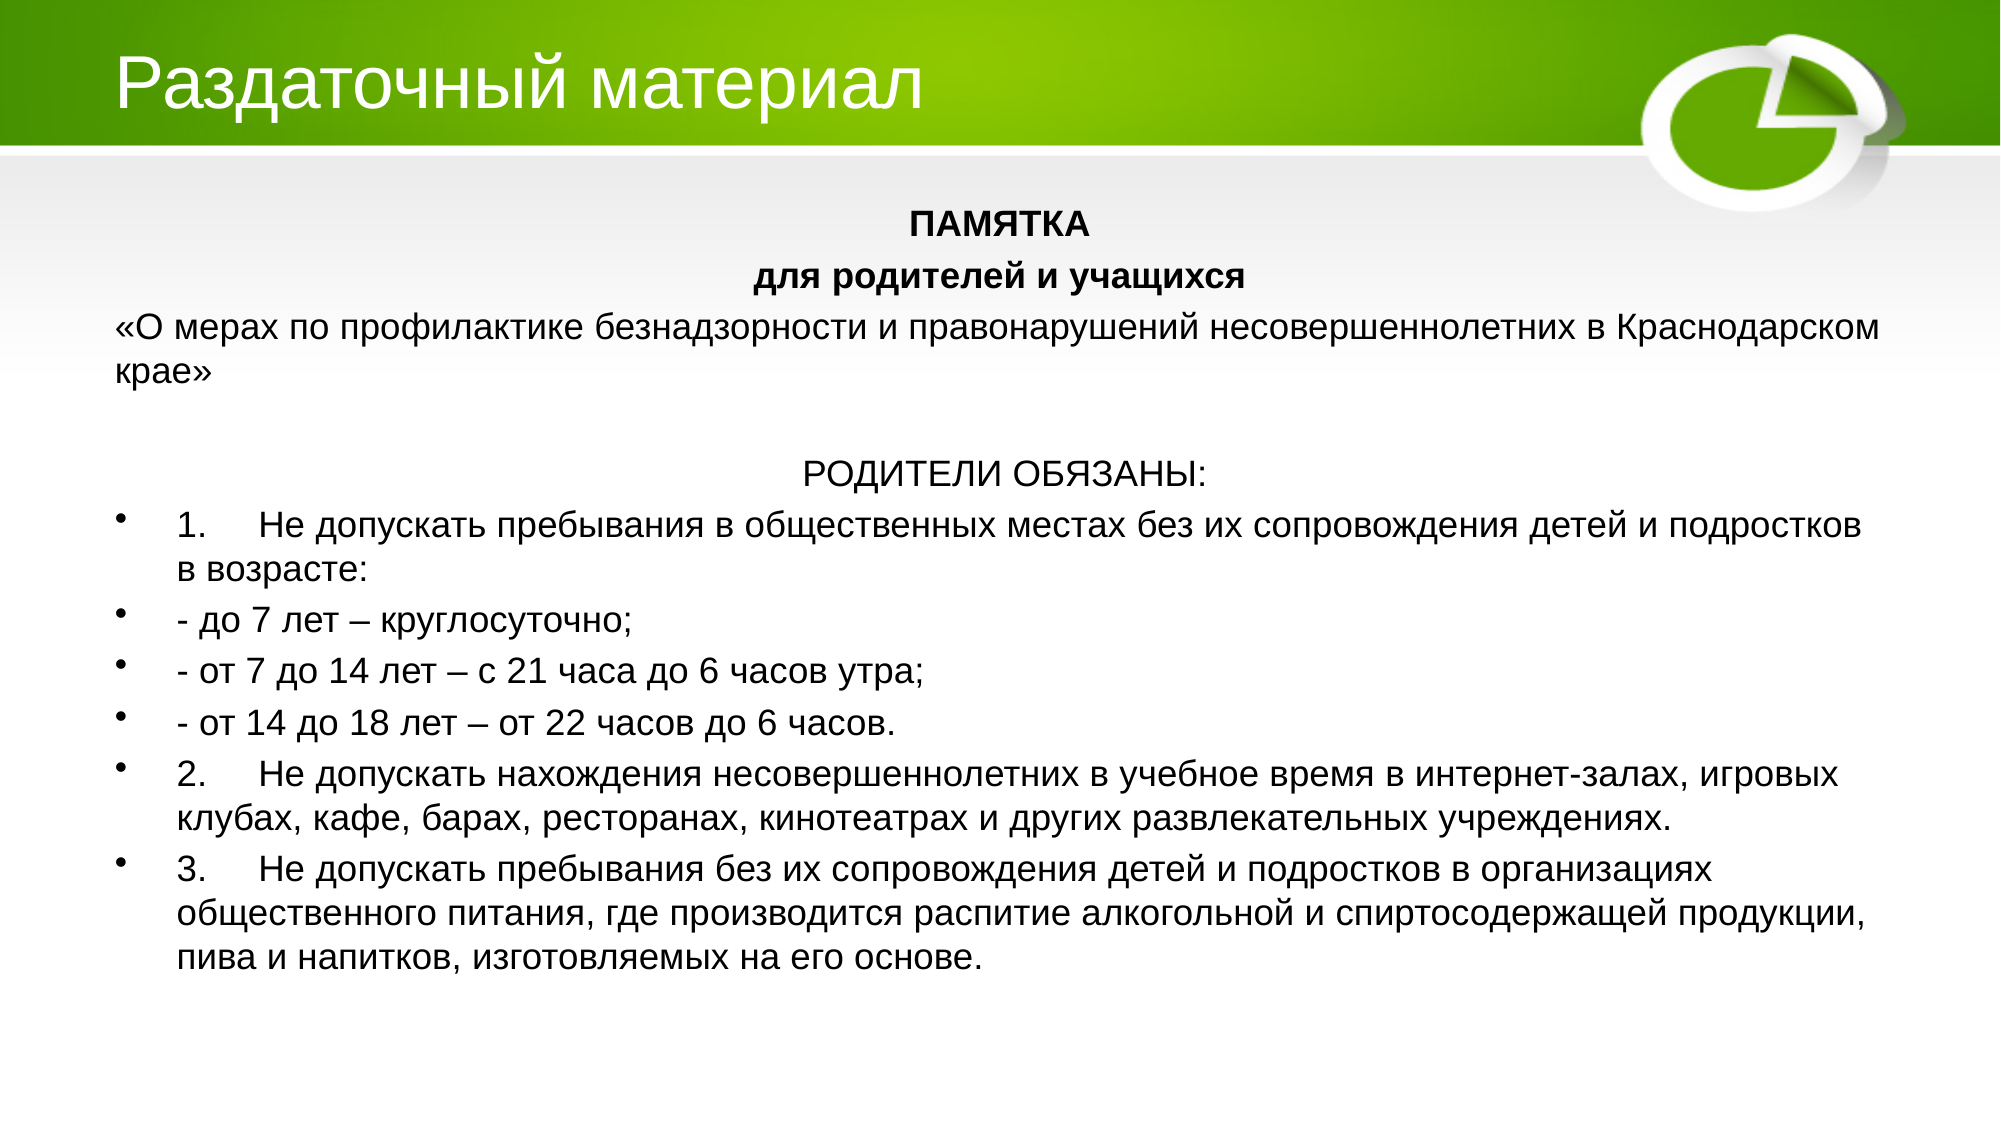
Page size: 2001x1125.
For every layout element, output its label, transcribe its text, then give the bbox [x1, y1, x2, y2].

picture [0, 0, 2001, 1125]
title Раздаточный материал [99, 30, 1901, 127]
list ПАМЯТКА для родителей и учащихся «О мерах по профилактике безнадзорности и правонарушений несовершеннолетних в Краснодарском крае» РОДИТЕЛИ ОБЯЗАНЫ: 1. Не допускать пребывания в общественных местах без их сопровождения детей и подростков в возрасте: - до 7 лет – круглосуточно; - от 7 до 14 лет – с 21 часа до 6 часов утра; - от 14 до 18 лет – от 22 часов до 6 часов. 2. Не допускать нахождения несовершеннолетних в учебное время в интернет-залах, игровых клубах, кафе, барах, ресторанах, кинотеатрах и других развлекательных учреждениях. 3. Не допускать пребывания без их сопровождения детей и подростков в организациях общественного питания, где производится распитие алкогольной и спиртосодержащей продукции, пива и напитков, изготовляемых на его основе. [99, 192, 1901, 1006]
